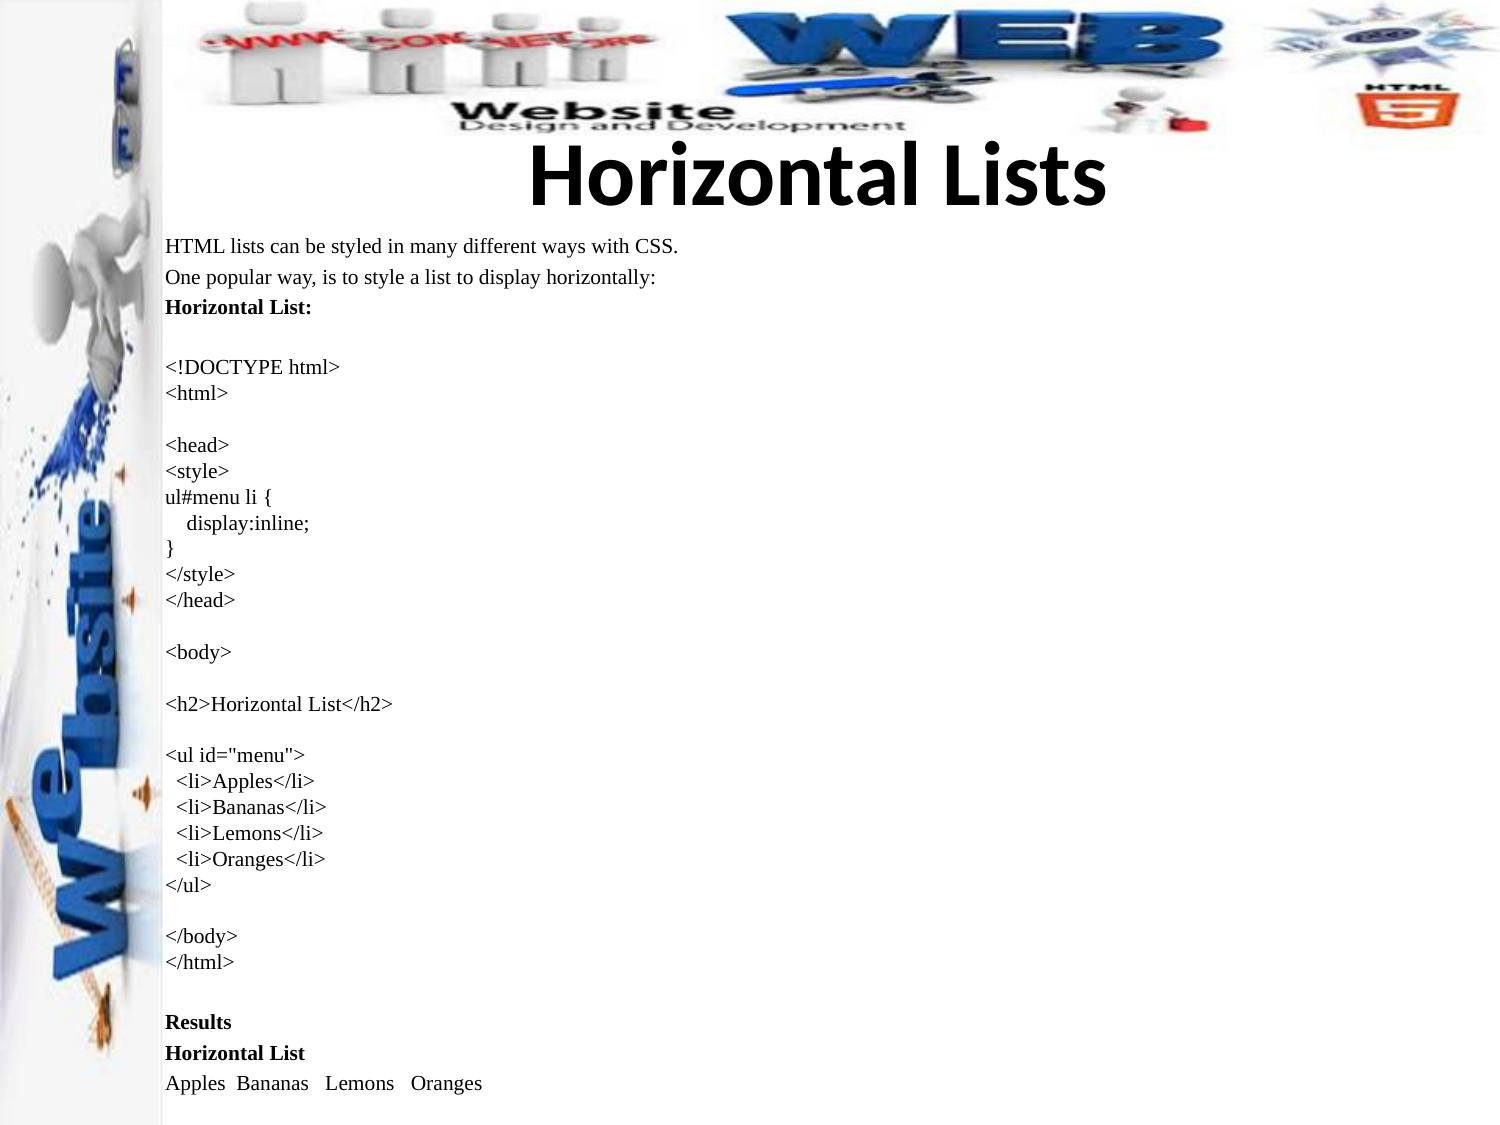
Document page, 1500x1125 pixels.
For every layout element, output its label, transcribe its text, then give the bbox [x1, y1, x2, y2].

picture [0, 0, 1500, 1125]
title Horizontal Lists [143, 75, 1494, 263]
list HTML lists can be styled in many different ways with CSS. One popular way, is to style a list to display horizontally: Horizontal List: <!DOCTYPE html> <html> <head> <style> ul#menu li { display:inline; } </style> </head> <body> <h2>Horizontal List</h2> <ul id="menu"> <li>Apples</li> <li>Bananas</li> <li>Lemons</li> <li>Oranges</li> </ul> </body> </html> Results Horizontal List Apples Bananas Lemons Oranges [150, 224, 1500, 1125]
